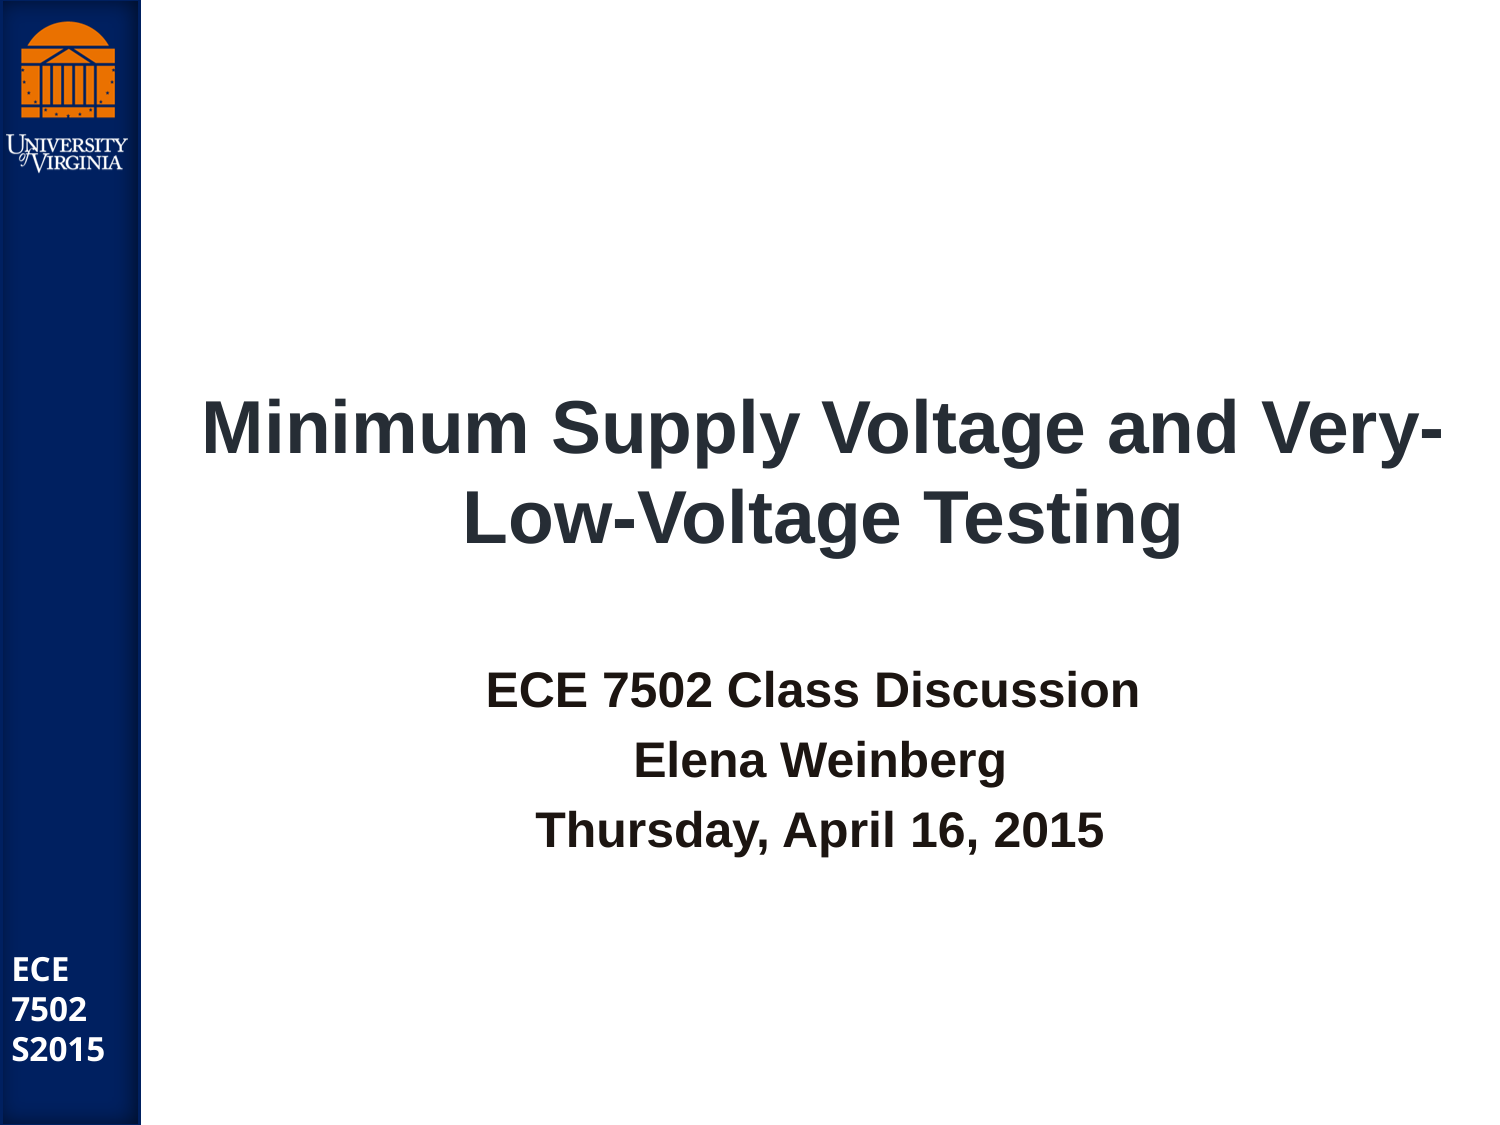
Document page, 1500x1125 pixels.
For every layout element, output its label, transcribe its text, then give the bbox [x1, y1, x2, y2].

subtitle ECE 7502 Class Discussion Elena Weinberg Thursday, April 16, 2015 [140, 650, 1500, 1050]
picture [0, 0, 141, 1125]
title Minimum Supply Voltage and Very-Low-Voltage Testing [147, 284, 1500, 566]
